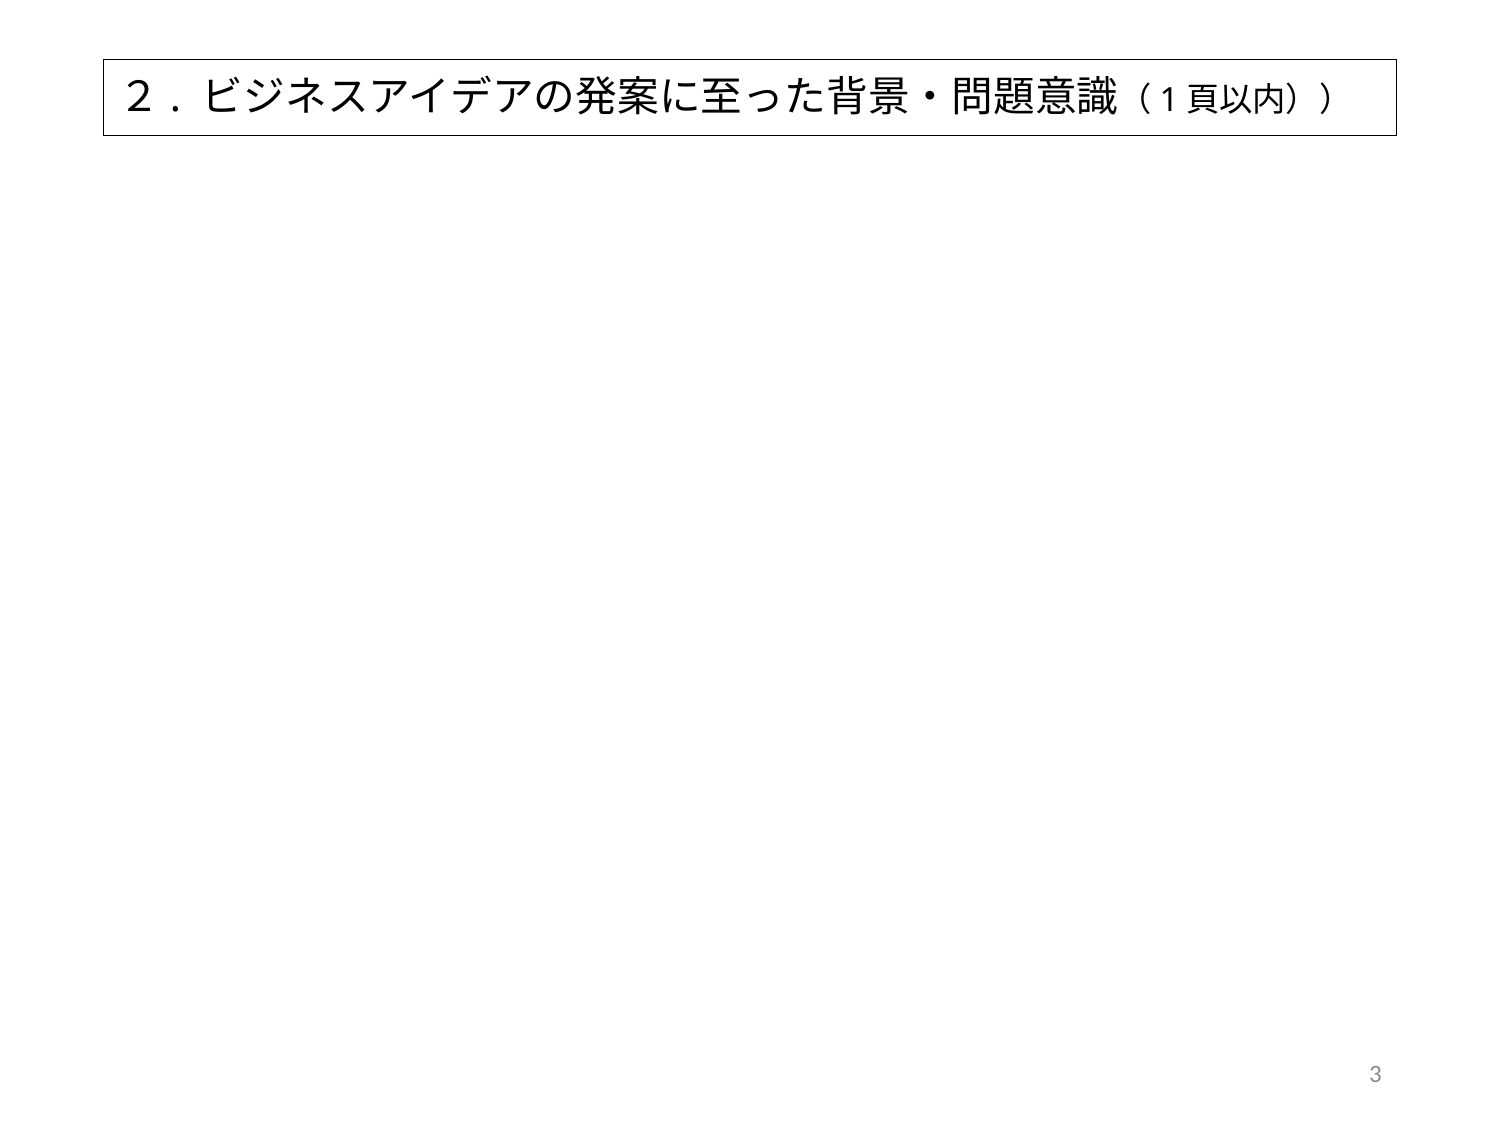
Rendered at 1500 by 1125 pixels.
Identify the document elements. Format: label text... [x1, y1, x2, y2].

slide_number 2 [1059, 1042, 1397, 1103]
title ２. ビジネスアイデアの発案に至った背景・問題意識（1頁以内）） [103, 59, 1397, 136]
